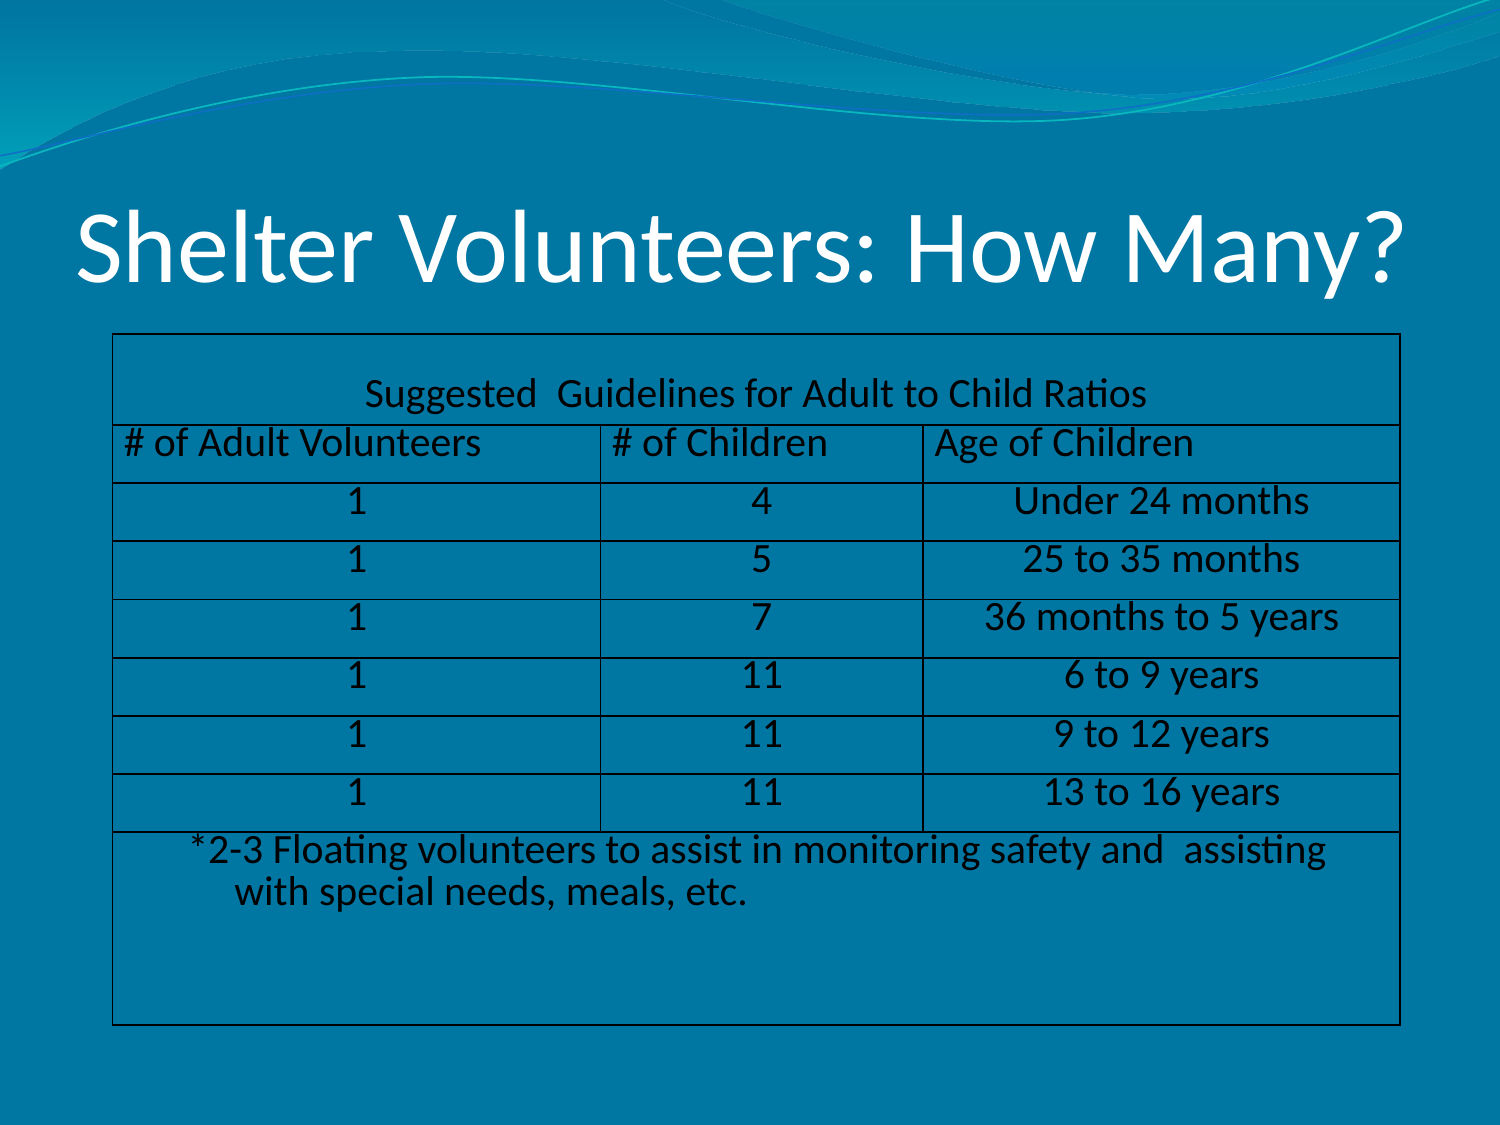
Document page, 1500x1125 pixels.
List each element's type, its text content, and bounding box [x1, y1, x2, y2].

table_cell 5 [601, 542, 922, 599]
table_cell 6 to 9 years [924, 659, 1399, 715]
table_cell 13 to 16 years [924, 775, 1399, 831]
table_cell 25 to 35 months [924, 542, 1399, 599]
title Shelter Volunteers: How Many? [75, 115, 1438, 303]
table_cell 1 [113, 484, 600, 540]
table_cell 1 [113, 717, 600, 773]
table_cell 11 [601, 775, 922, 831]
table_cell 1 [113, 659, 600, 715]
table_cell # of Adult Volunteers [113, 426, 600, 482]
table_cell 1 [113, 542, 600, 599]
table_cell # of Children [601, 426, 922, 482]
table_cell Under 24 months [924, 484, 1399, 540]
table_cell 1 [113, 600, 600, 657]
table_cell 7 [601, 600, 922, 657]
table_cell 4 [601, 484, 922, 540]
table_cell 36 months to 5 years [924, 600, 1399, 657]
table_cell *2-3 Floating volunteers to assist in monitoring safety and assisting with special needs, meals, etc. [113, 833, 1399, 1024]
table_cell Age of Children [924, 426, 1399, 482]
table_cell 11 [601, 717, 922, 773]
table_cell 1 [113, 775, 600, 831]
table_header Suggested Guidelines for Adult to Child Ratios [113, 335, 1399, 424]
table_cell 9 to 12 years [924, 717, 1399, 773]
table_cell 11 [601, 659, 922, 715]
